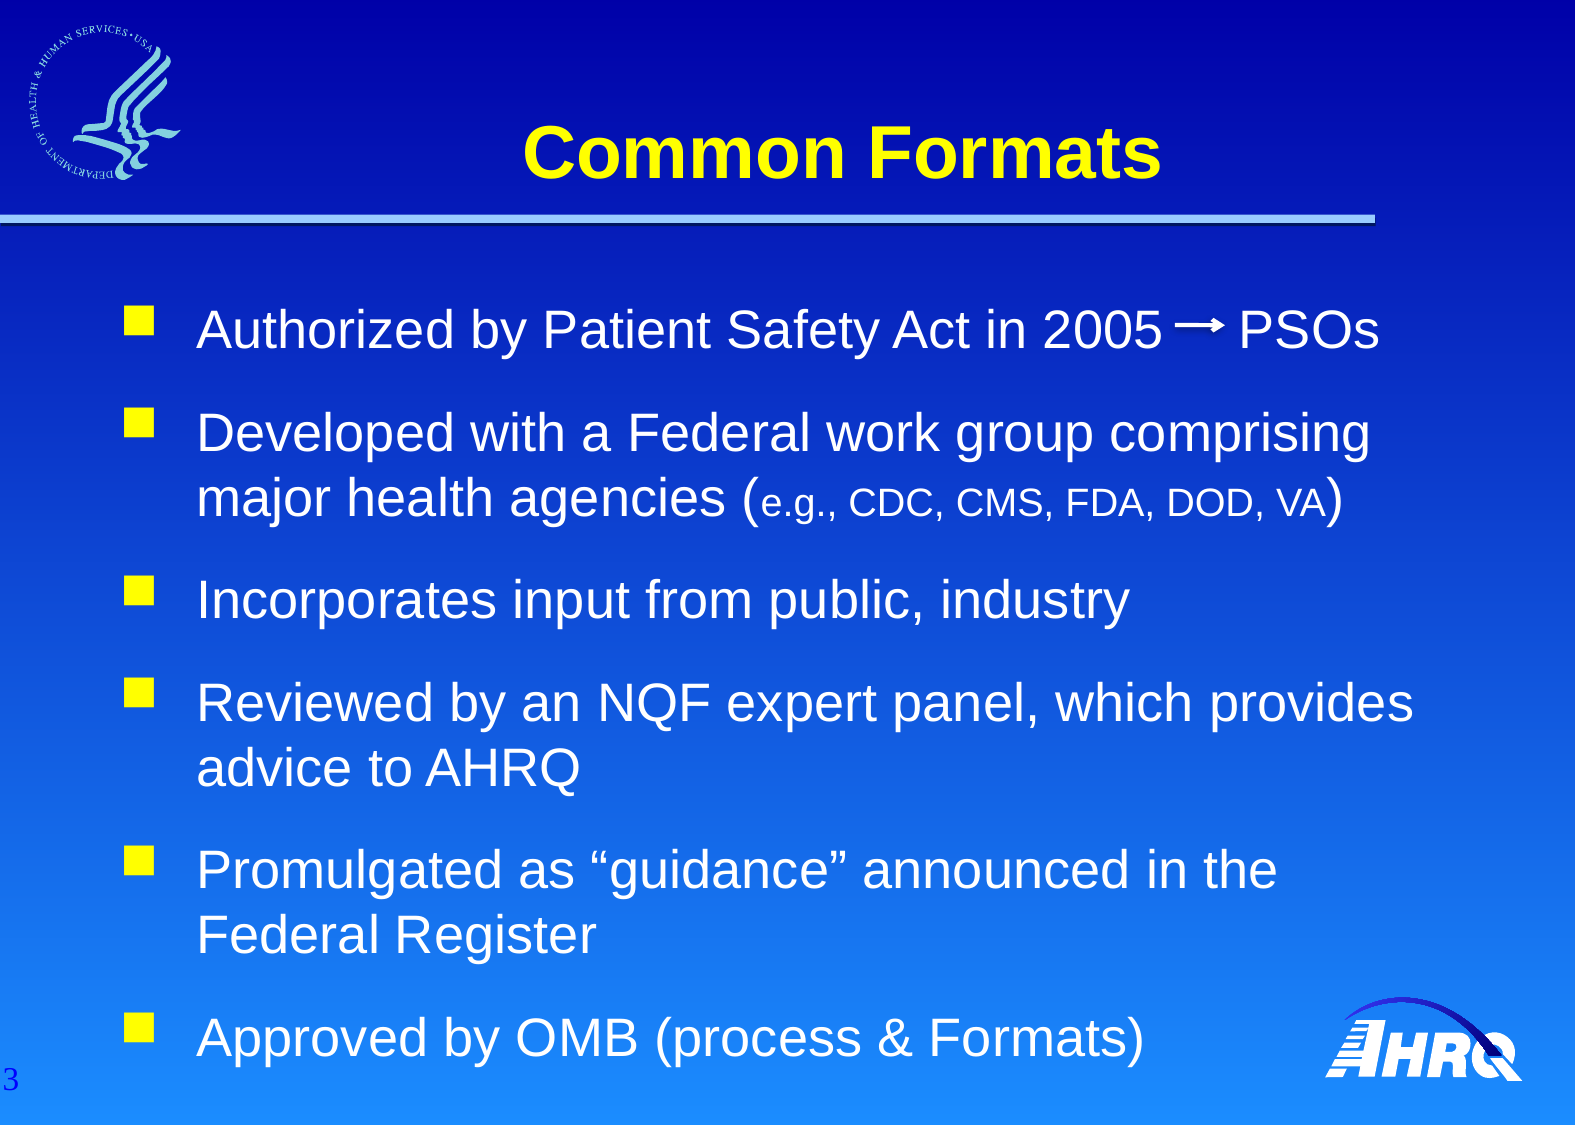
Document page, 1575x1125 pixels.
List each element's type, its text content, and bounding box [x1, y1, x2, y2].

list Authorized by Patient Safety Act in 2005 PSOs Developed with a Federal work group comprising major health agencies (e.g., CDC, CMS, FDA, DOD, VA) Incorporates input from public, industry Reviewed by an NQF expert panel, which provides advice to AHRQ Promulgated as “guidance” announced in the Federal Register Approved by OMB (process & Formats) [104, 286, 1463, 763]
title Common Formats [203, 56, 1483, 202]
